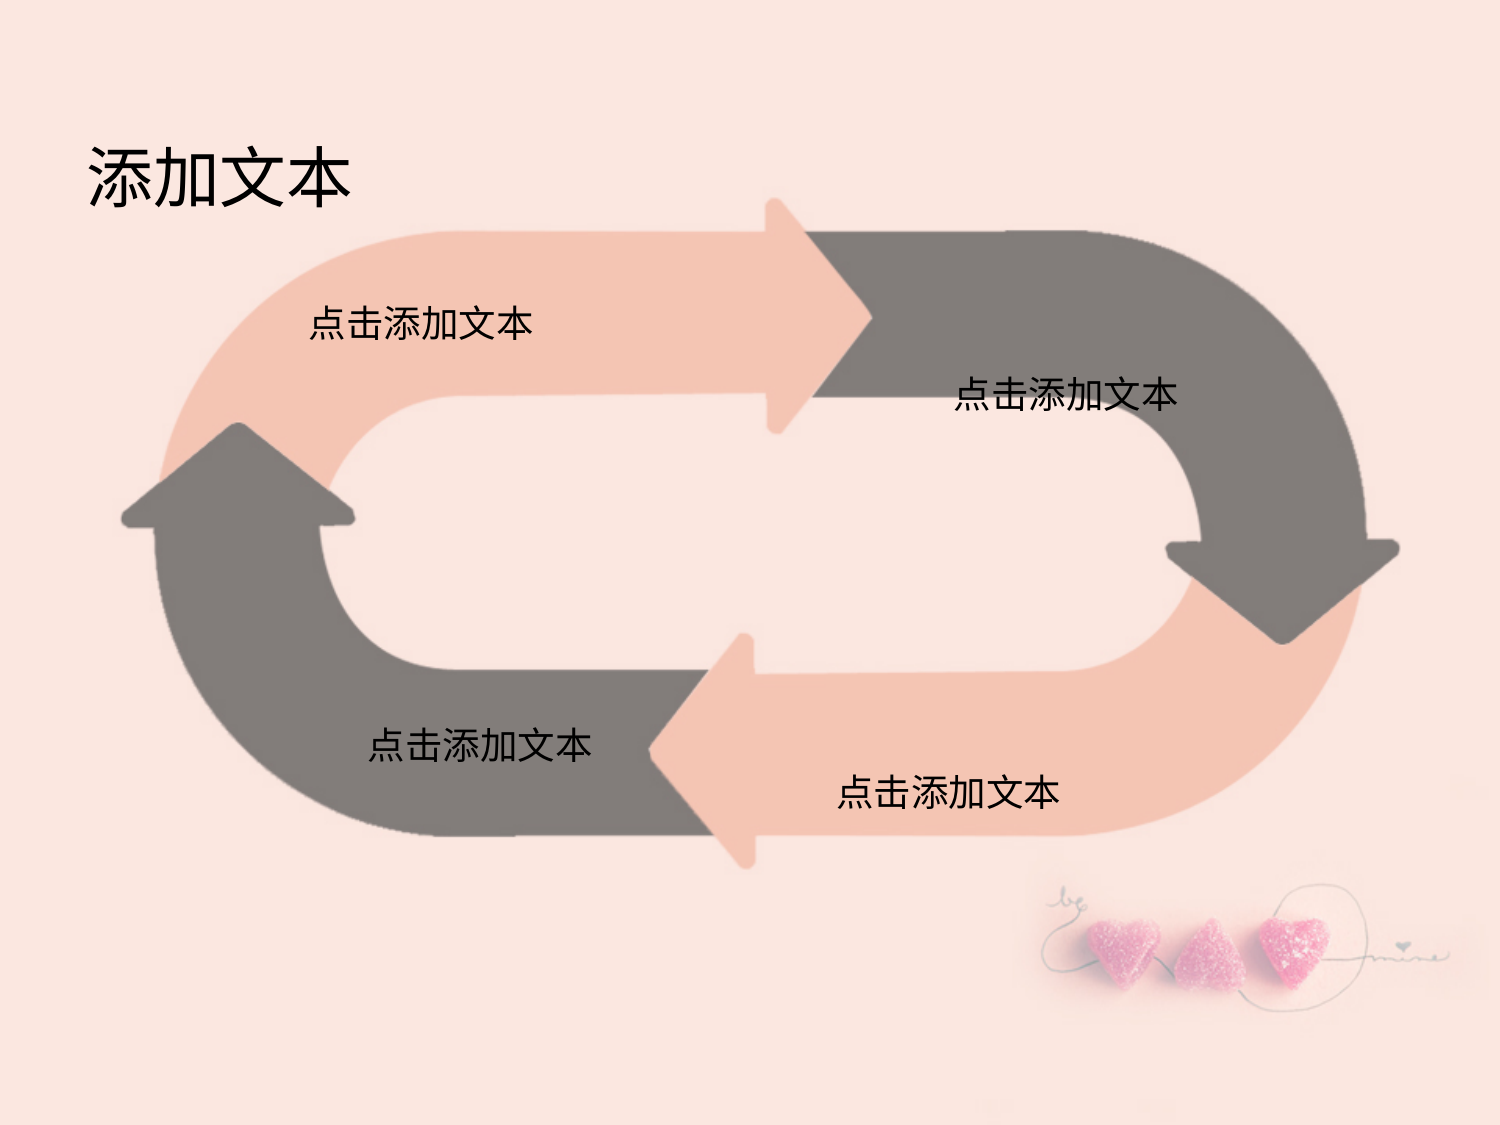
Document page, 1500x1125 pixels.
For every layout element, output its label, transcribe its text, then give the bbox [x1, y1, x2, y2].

text_box 点击添加文本 [821, 761, 1077, 822]
text_box 添加文本 [71, 128, 369, 224]
picture [0, 0, 1500, 1125]
text_box 点击添加文本 [938, 363, 1194, 423]
text_box 点击添加文本 [352, 714, 608, 775]
text_box 点击添加文本 [294, 292, 549, 353]
